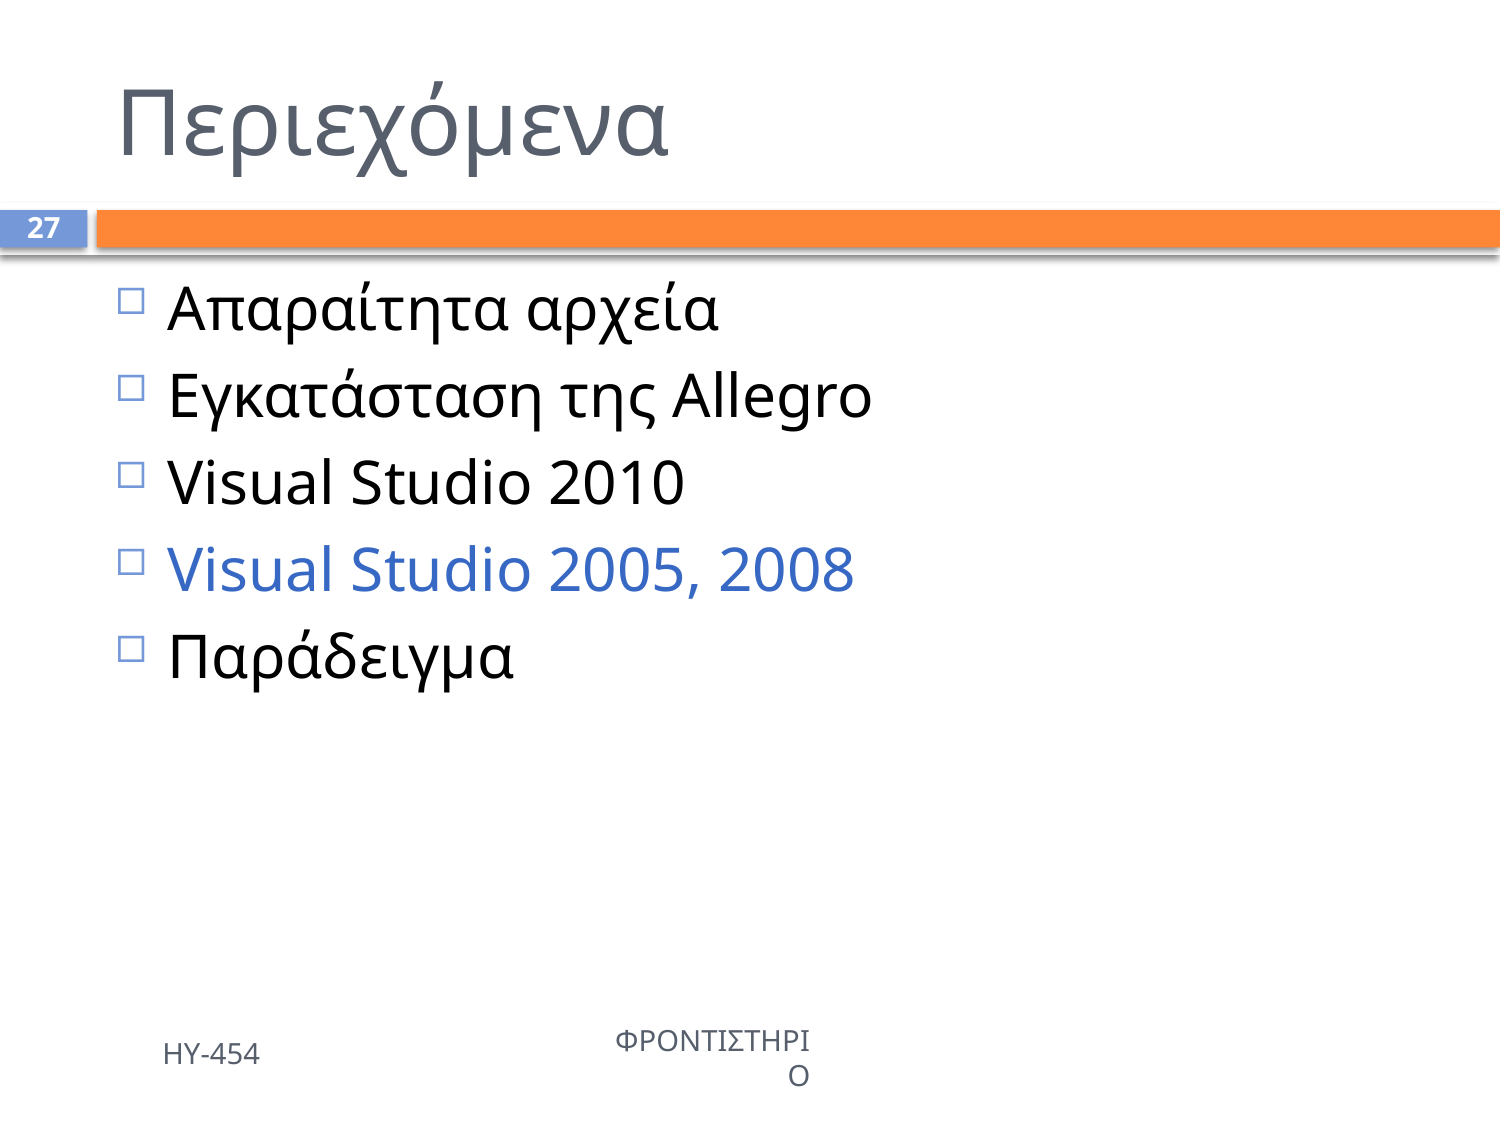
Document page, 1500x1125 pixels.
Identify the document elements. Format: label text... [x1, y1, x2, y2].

list Απαραίτητα αρχεία Εγκατάσταση της Allegro Visual Studio 2010 Visual Studio 2005, 2008 Παράδειγμα [100, 262, 1438, 1000]
slide_number 27 [0, 208, 88, 249]
footer ΗΥ-454 [99, 1024, 275, 1085]
title Περιεχόμενα [100, 37, 1438, 200]
